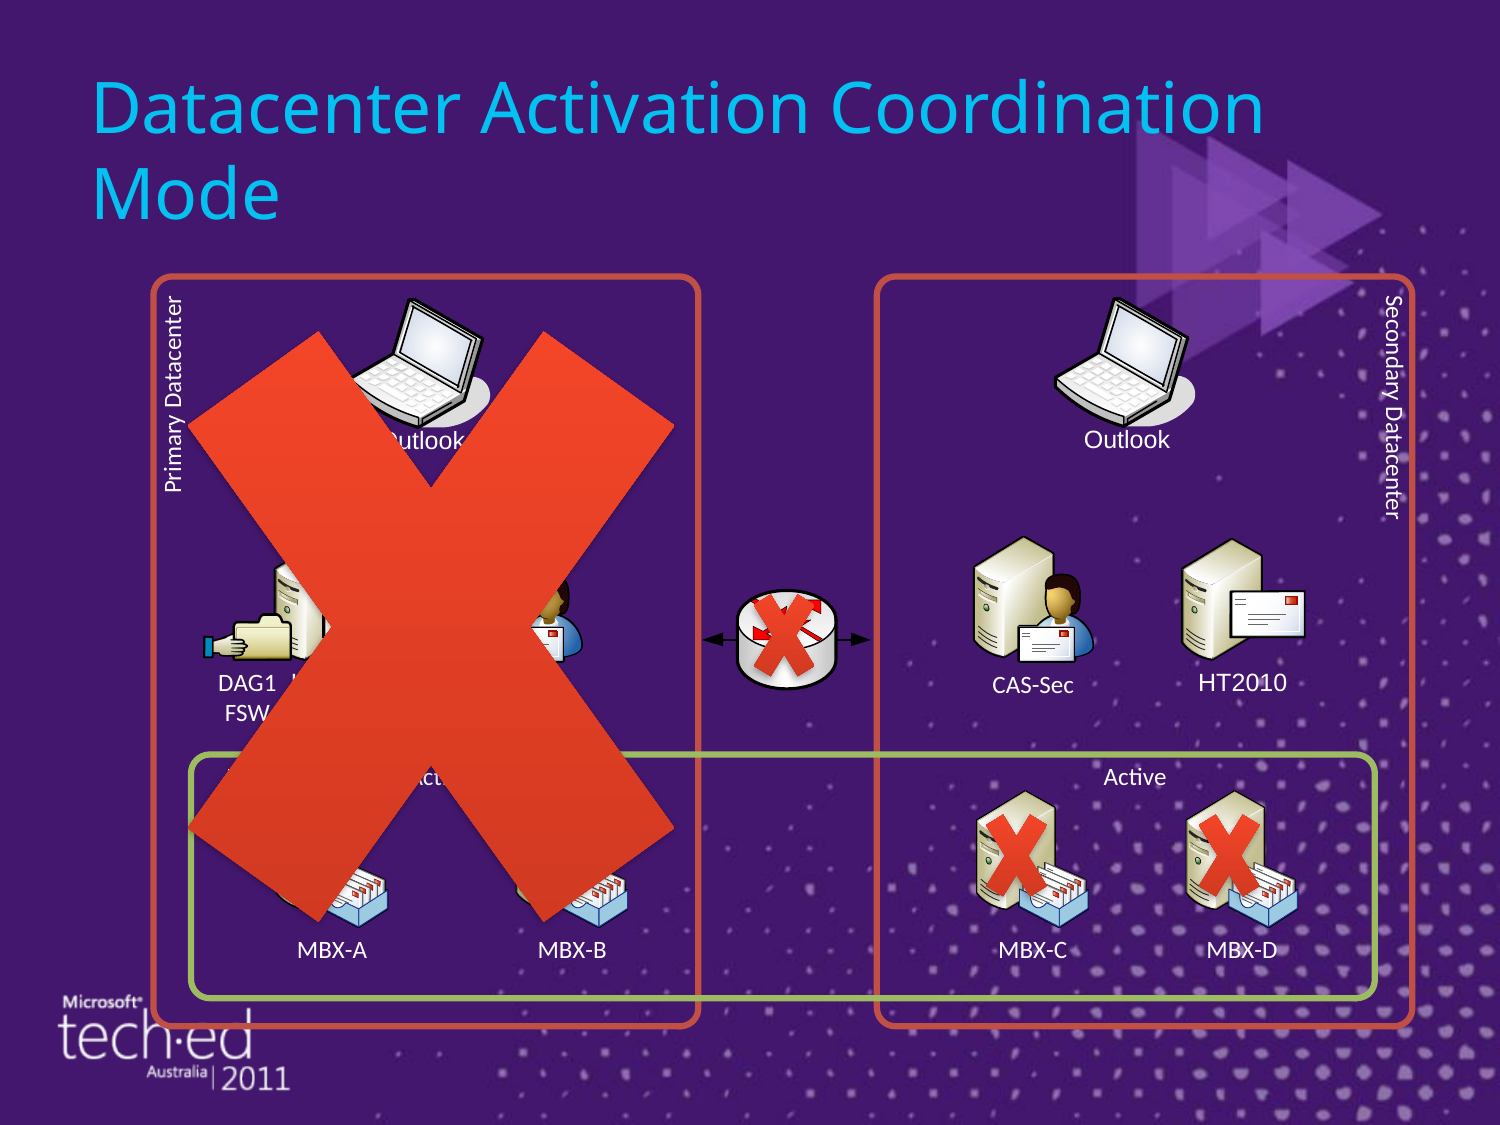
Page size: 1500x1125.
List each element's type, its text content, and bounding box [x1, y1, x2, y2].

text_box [76, 215, 1436, 1036]
title Datacenter Activation Coordination Mode [75, 54, 1425, 215]
picture [0, 0, 1500, 1125]
